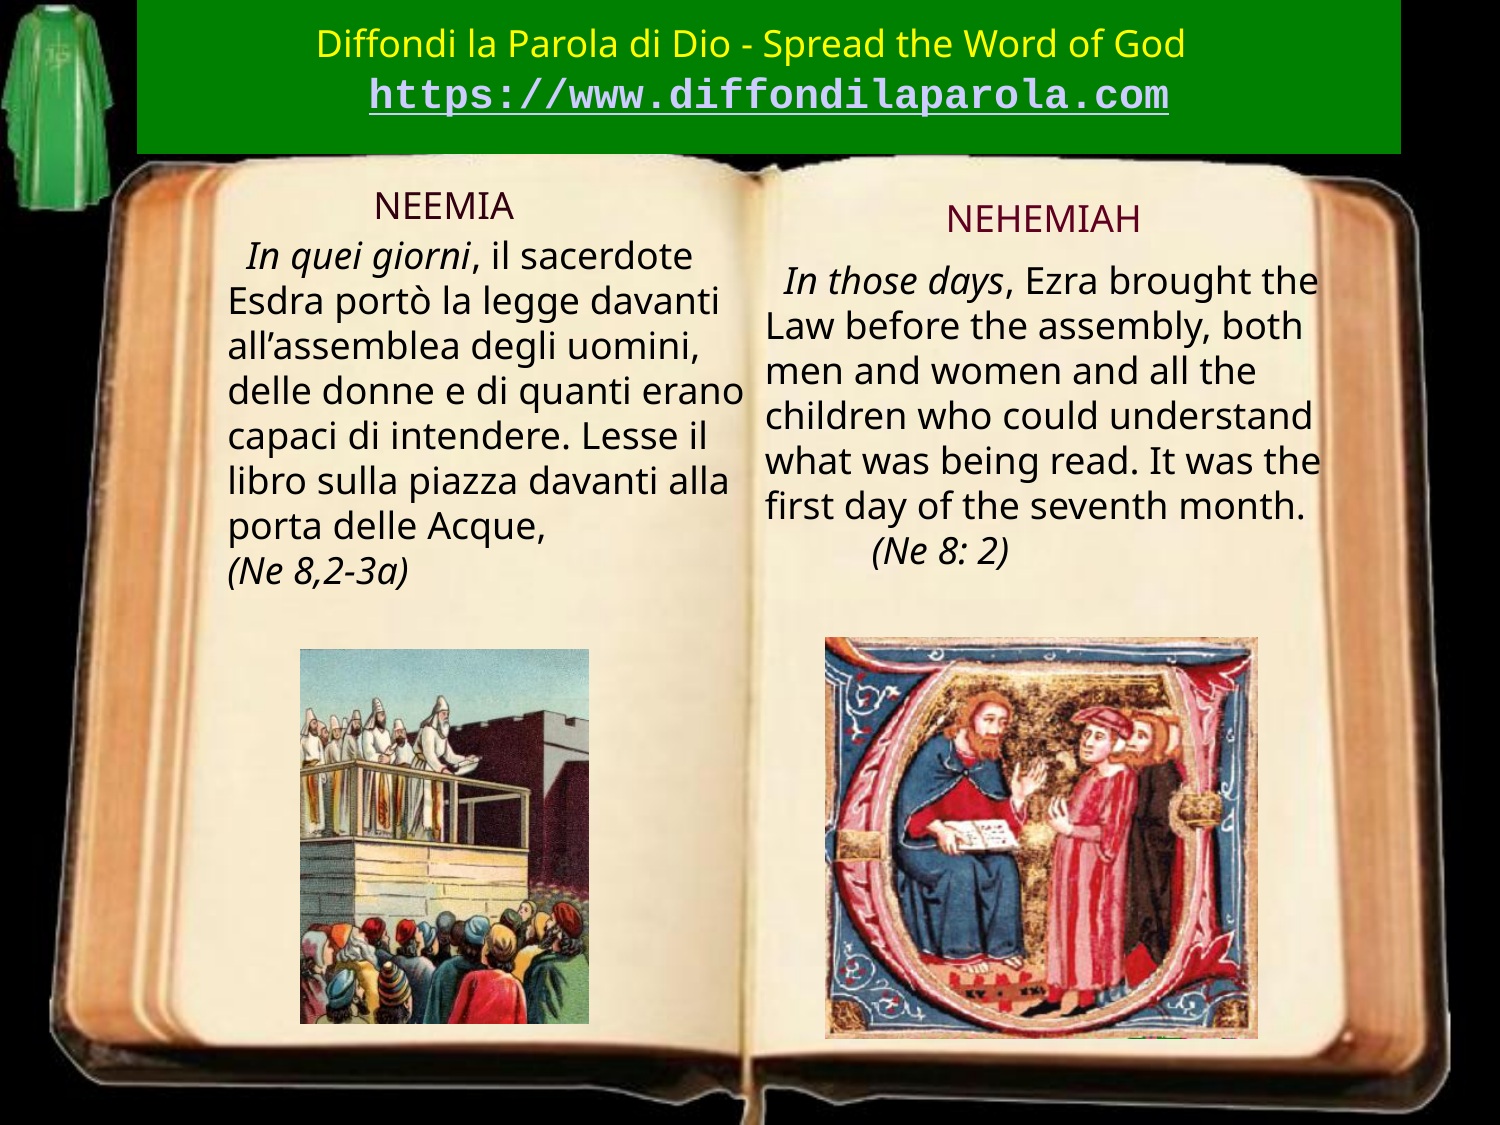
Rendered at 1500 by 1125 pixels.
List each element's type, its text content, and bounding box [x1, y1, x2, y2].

picture [0, 0, 1500, 1125]
text_box NEHEMIAH [787, 187, 1300, 248]
text_box Diffondi la Parola di Dio - Spread the Word of God https://www.diffondilaparola.com [137, 0, 1400, 153]
text_box NEEMIA [162, 174, 725, 235]
text_box In those days, Ezra brought the Law before the assembly, both men and women and all the children who could understand what was being read. It was the first day of the seventh month. (Ne 8: 2) [749, 249, 1338, 580]
text_box In quei giorni, il sacerdote Esdra portò la legge davanti all’assemblea degli uomini, delle donne e di quanti erano capaci di intendere. Lesse il libro sulla piazza davanti alla porta delle Acque, (Ne 8,2-3a) [212, 224, 763, 600]
